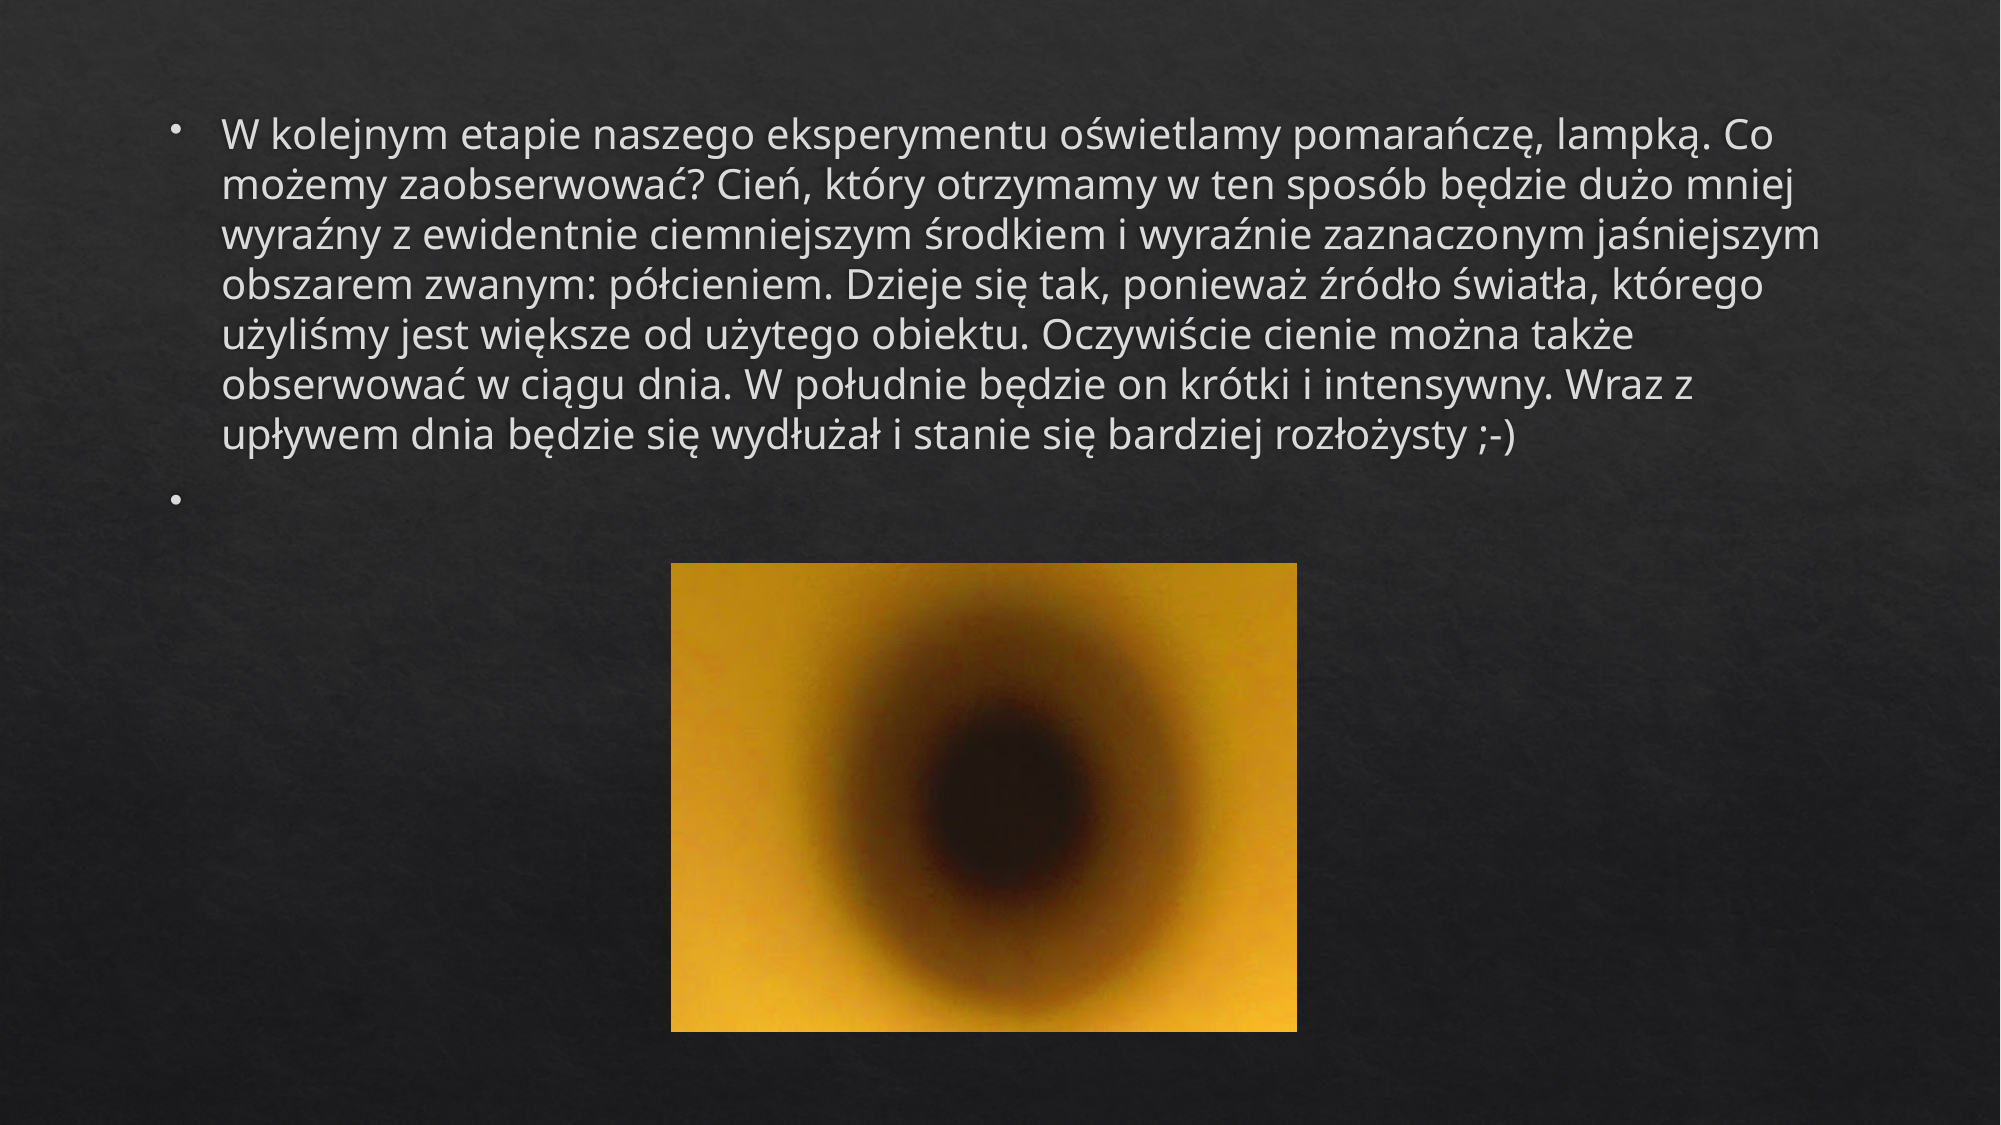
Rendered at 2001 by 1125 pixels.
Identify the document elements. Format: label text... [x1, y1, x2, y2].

list W kolejnym etapie naszego eksperymentu oświetlamy pomarańczę, lampką. Co możemy zaobserwować? Cień, który otrzymamy w ten sposób będzie dużo mniej wyraźny z ewidentnie ciemniejszym środkiem i wyraźnie zaznaczonym jaśniejszym obszarem zwanym: półcieniem. Dzieje się tak, ponieważ źródło światła, którego użyliśmy jest większe od użytego obiektu. Oczywiście cienie można także obserwować w ciągu dnia. W południe będzie on krótki i intensywny. Wraz z upływem dnia będzie się wydłużał i stanie się bardziej rozłożysty ;-) [149, 99, 1849, 1109]
picture [671, 562, 1298, 1033]
